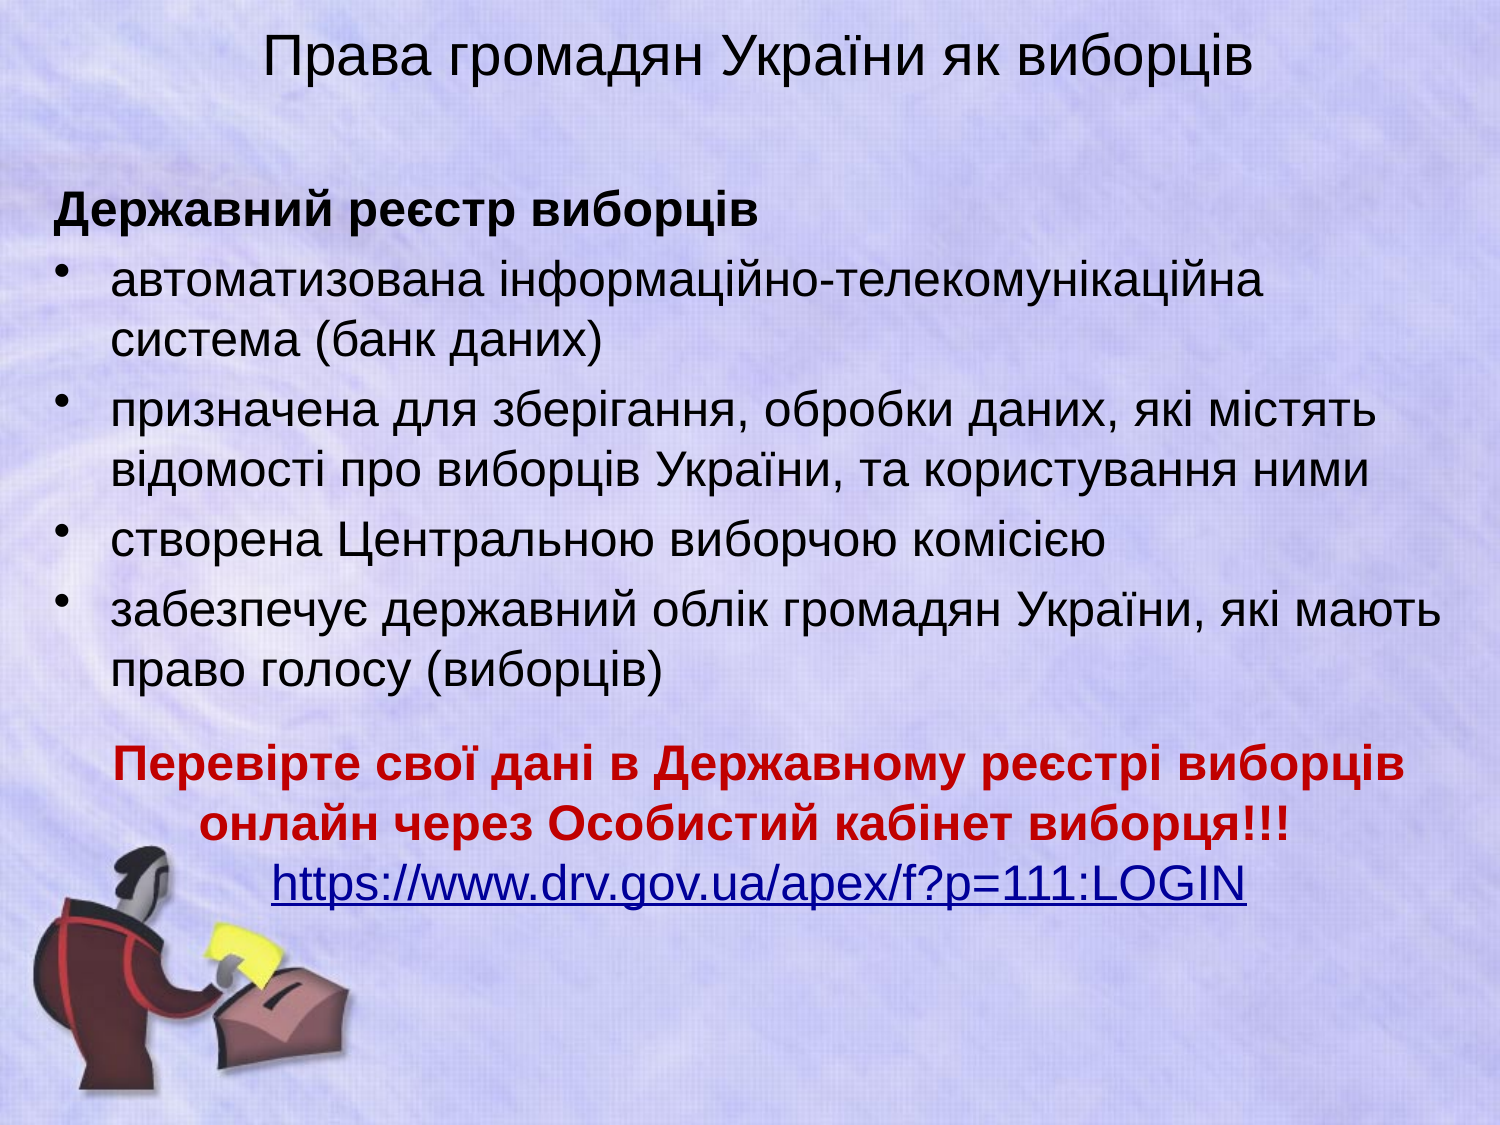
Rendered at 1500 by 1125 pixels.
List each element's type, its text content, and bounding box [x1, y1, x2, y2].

title Права громадян України як виборців [38, 44, 1480, 165]
list Державний реєстр виборців автоматизована інформаційно-телекомунікаційна система (банк даних) призначена для зберігання, обробки даних, які містять відомості про виборців України, та користування ними створена Центральною виборчою комісією забезпечує державний облік громадян України, які мають право голосу (виборців) Перевірте свої дані в Державному реєстрі виборців онлайн через Особистий кабінет виборця!!! https://www.drv.gov.ua/apex/f?p=111:LOGIN [38, 168, 1480, 942]
picture [0, 0, 1500, 1125]
